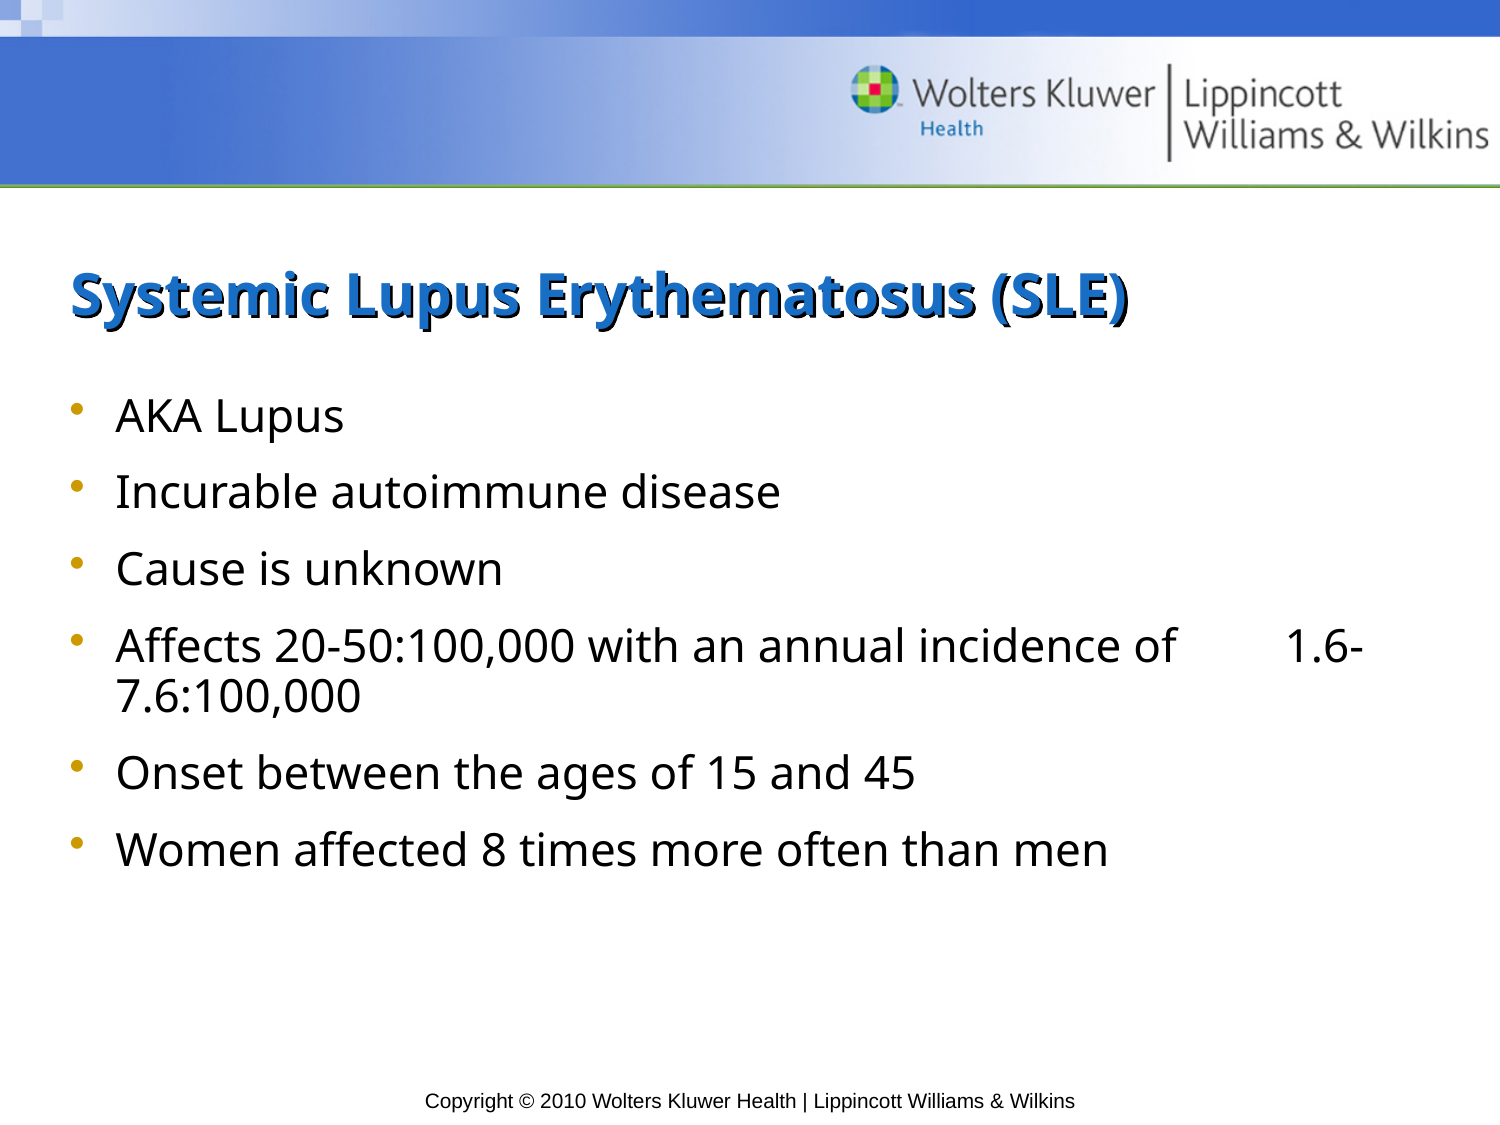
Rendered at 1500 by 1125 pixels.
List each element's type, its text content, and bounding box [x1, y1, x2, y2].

title Systemic Lupus Erythematosus (SLE) [70, 264, 1470, 329]
list AKA Lupus Incurable autoimmune disease Cause is unknown Affects 20-50:100,000 with an annual incidence of 1.6-7.6:100,000 Onset between the ages of 15 and 45 Women affected 8 times more often than men [53, 384, 1468, 1088]
picture [0, 0, 1500, 188]
